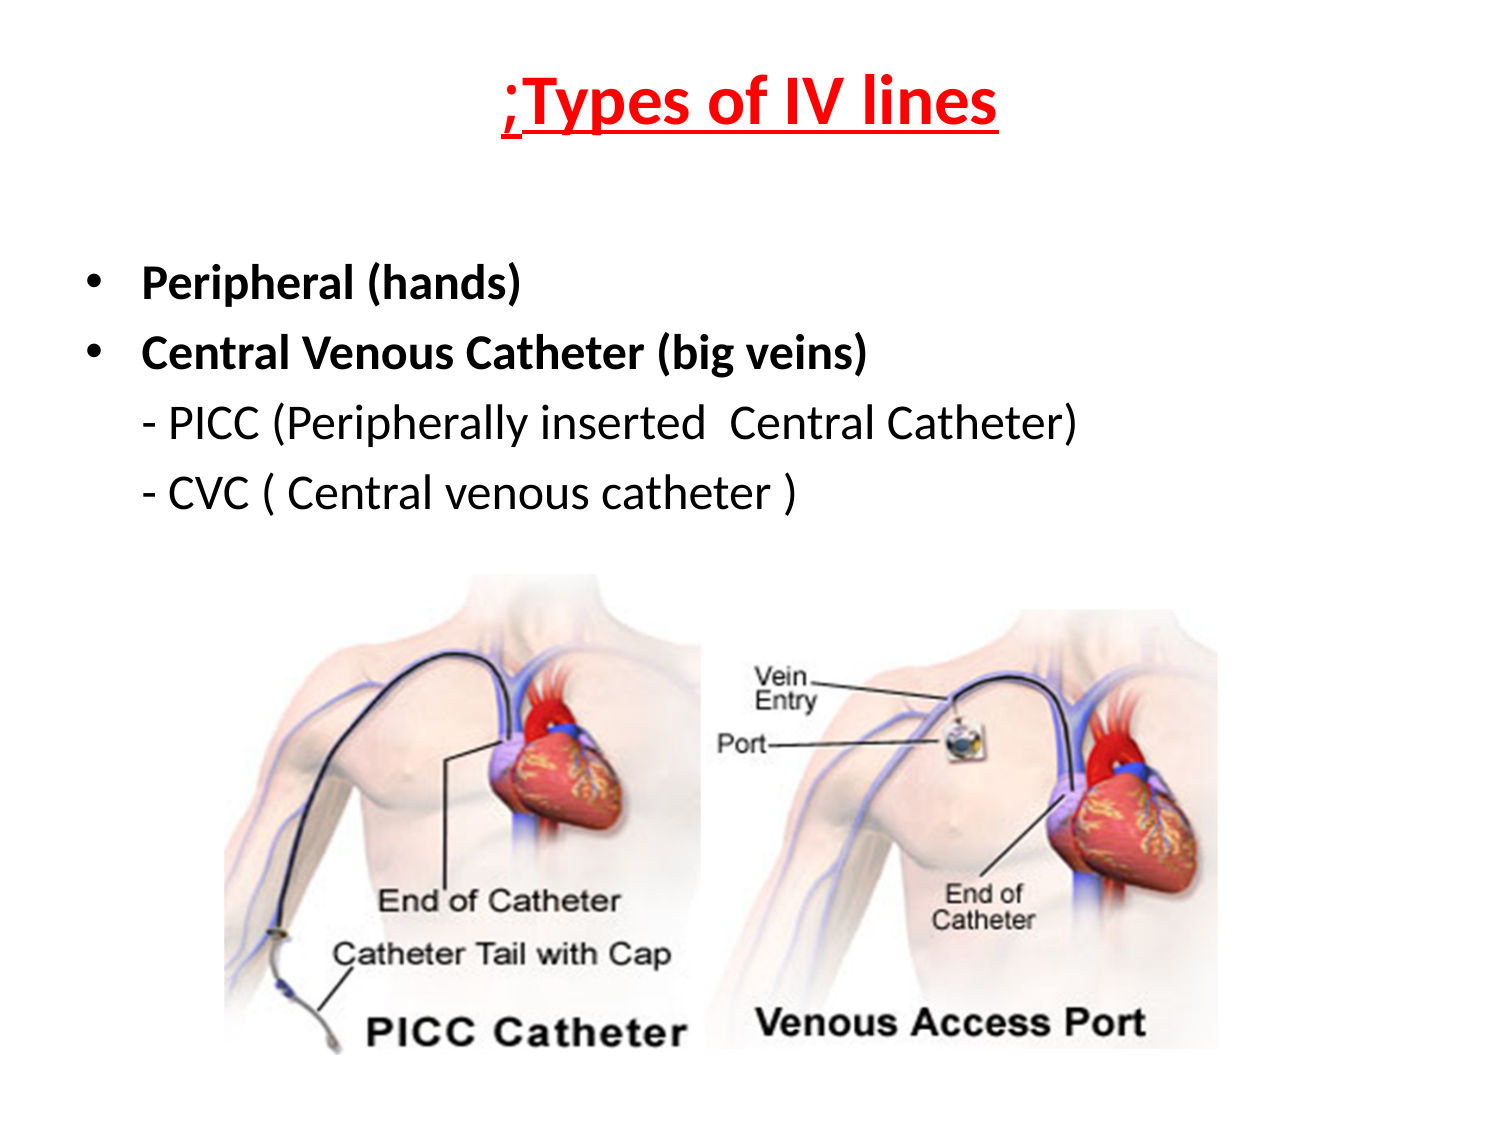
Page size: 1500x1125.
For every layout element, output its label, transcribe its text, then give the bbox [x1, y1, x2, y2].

picture [222, 573, 1219, 1055]
list Peripheral (hands) Central Venous Catheter (big veins) - PICC (Peripherally inserted Central Catheter) - CVC ( Central venous catheter ) [70, 152, 1421, 895]
title Types of IV lines; [75, 45, 1425, 233]
